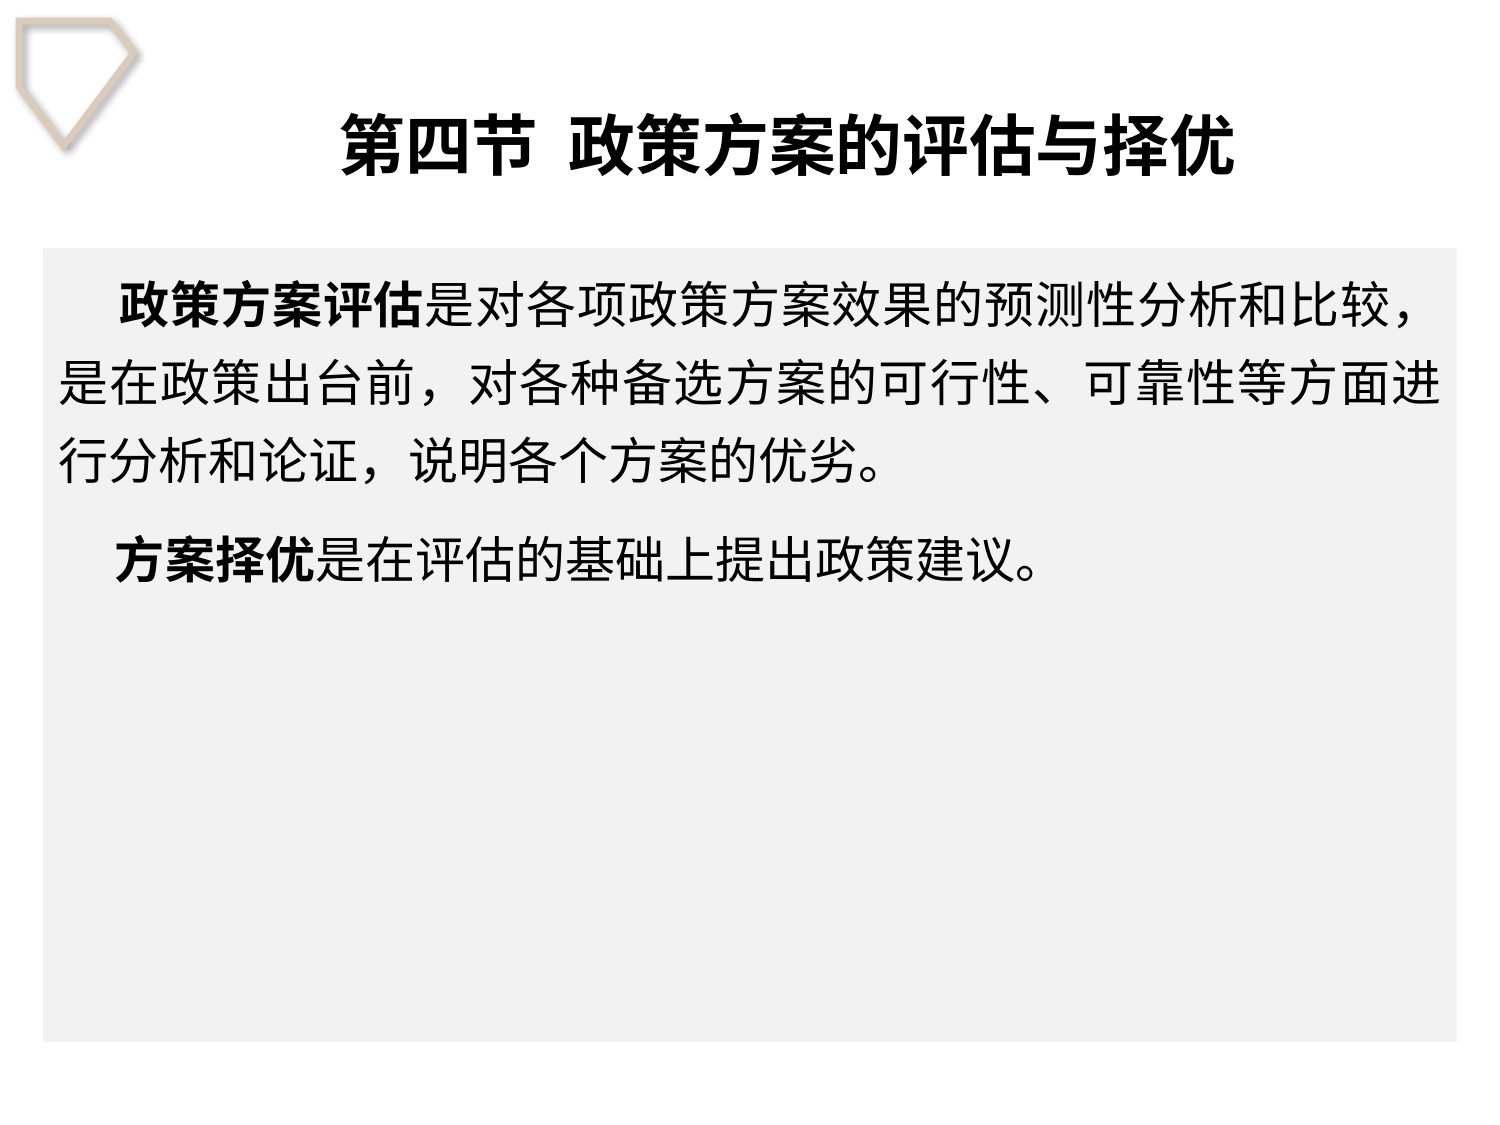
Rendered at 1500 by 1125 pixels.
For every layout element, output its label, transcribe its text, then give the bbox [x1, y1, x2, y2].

title 第四节 政策方案的评估与择优 [138, 78, 1436, 219]
list 政策方案评估是对各项政策方案效果的预测性分析和比较，是在政策出台前，对各种备选方案的可行性、可靠性等方面进行分析和论证，说明各个方案的优劣。 方案择优是在评估的基础上提出政策建议。 [43, 248, 1457, 1043]
